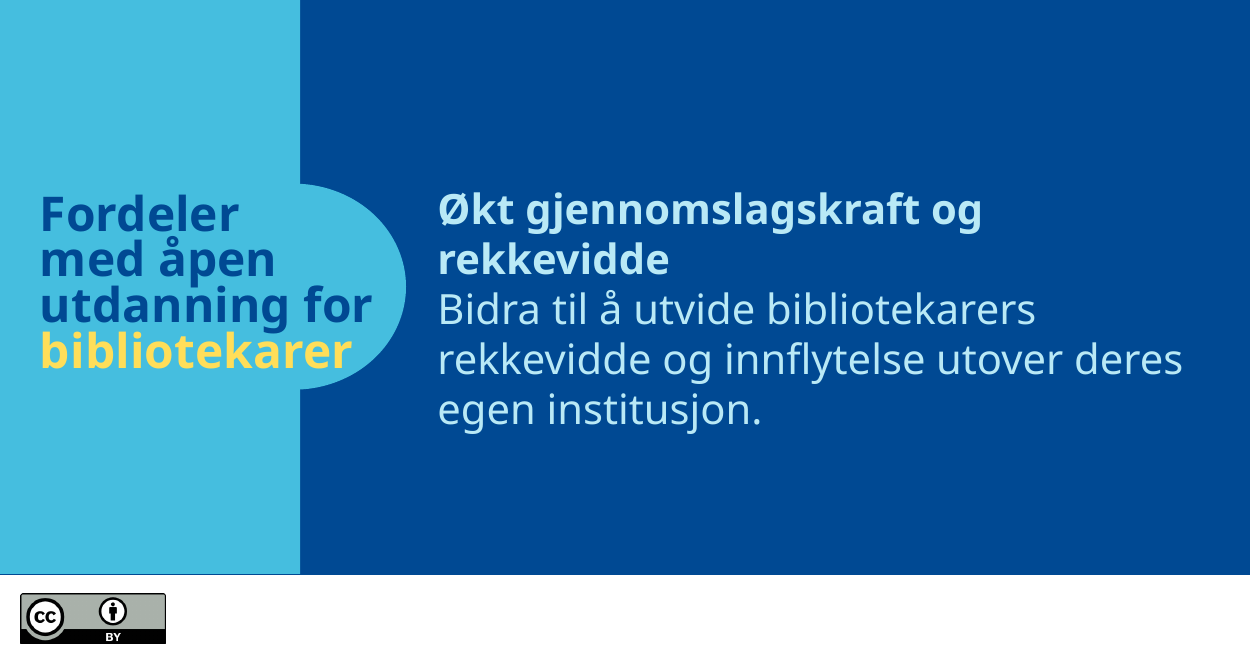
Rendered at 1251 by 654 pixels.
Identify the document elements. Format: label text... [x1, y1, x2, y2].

text_box [0, 0, 301, 574]
text_box Økt gjennomslagskraft og rekkevidde Bidra til å utvide bibliotekarers rekkevidde og innflytelse utover deres egen institusjon. [425, 170, 1238, 446]
text_box Fordeler med åpen utdanning for bibliotekarer [24, 179, 420, 393]
text_box [0, 582, 1250, 654]
picture [20, 592, 166, 645]
